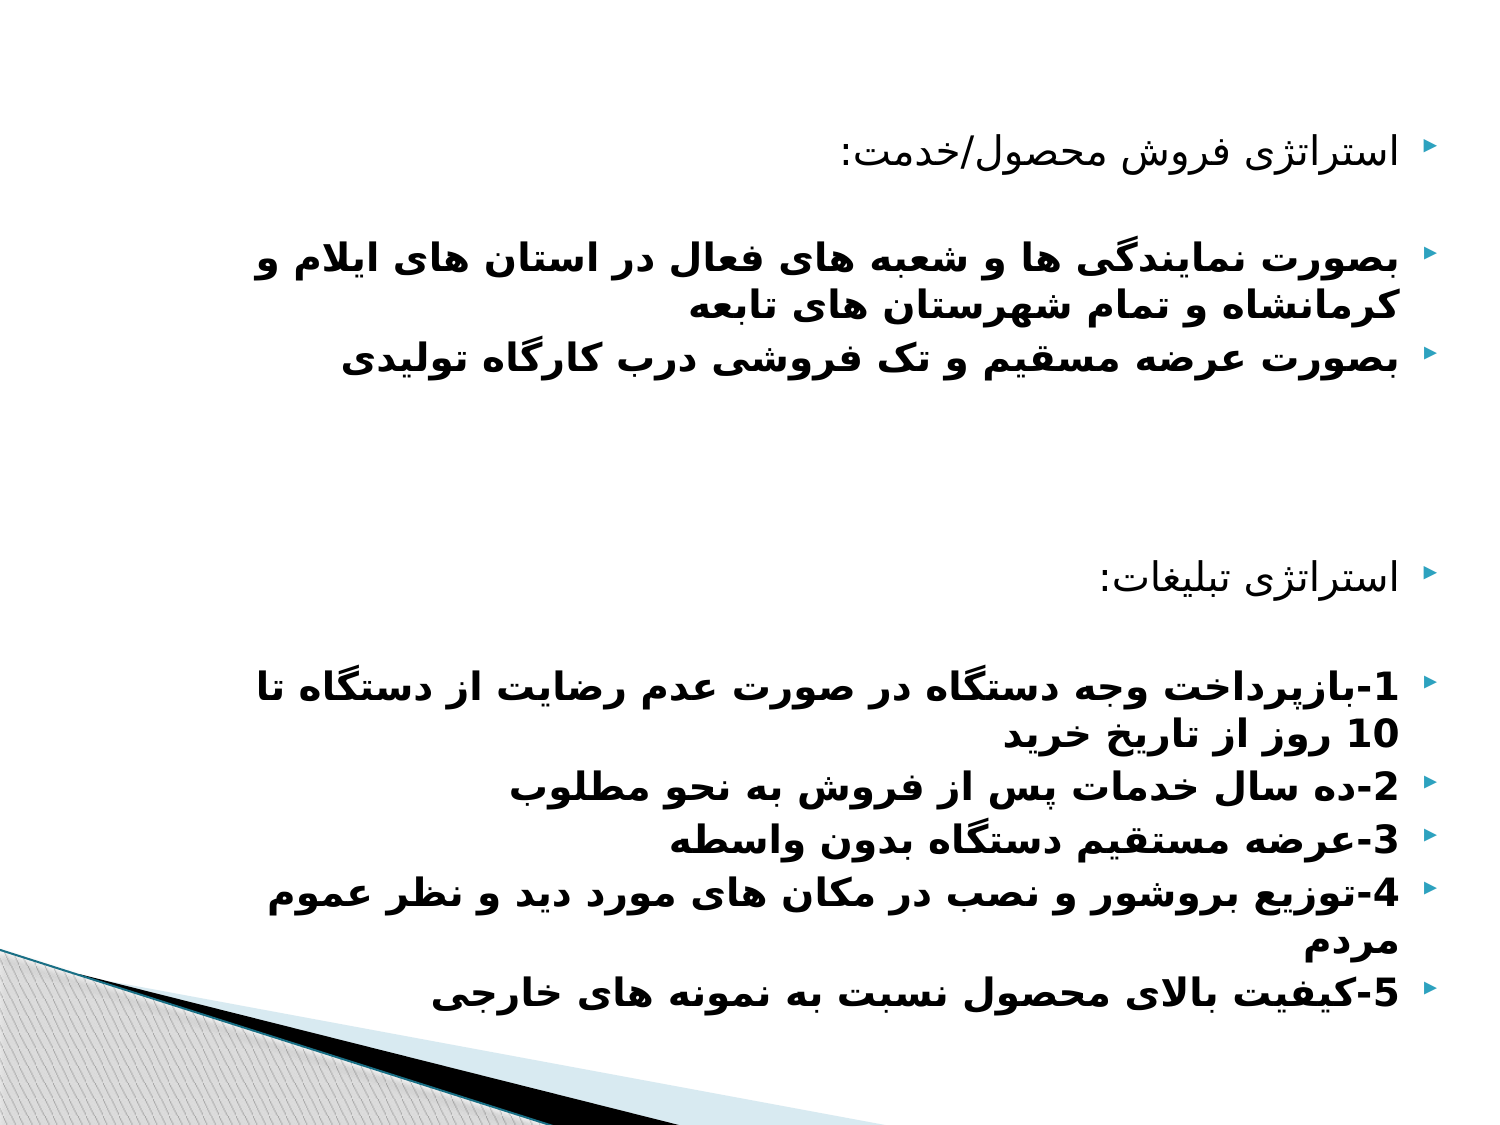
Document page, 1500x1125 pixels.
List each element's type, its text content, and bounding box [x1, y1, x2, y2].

list استراتژی فروش محصول/خدمت: بصورت نمایندگی ها و شعبه های فعال در استان های ایلام و کرمانشاه و تمام شهرستان های تابعه بصورت عرضه مسقیم و تک فروشی درب کارگاه تولیدی استراتژی تبلیغات: 1-بازپرداخت وجه دستگاه در صورت عدم رضایت از دستگاه تا 10 روز از تاریخ خرید 2-ده سال خدمات پس از فروش به نحو مطلوب 3-عرضه مستقیم دستگاه بدون واسطه 4-توزیع بروشور و نصب در مکان های مورد دید و نظر عموم مردم 5-کیفیت بالای محصول نسبت به نمونه های خارجی [235, 117, 1466, 1025]
